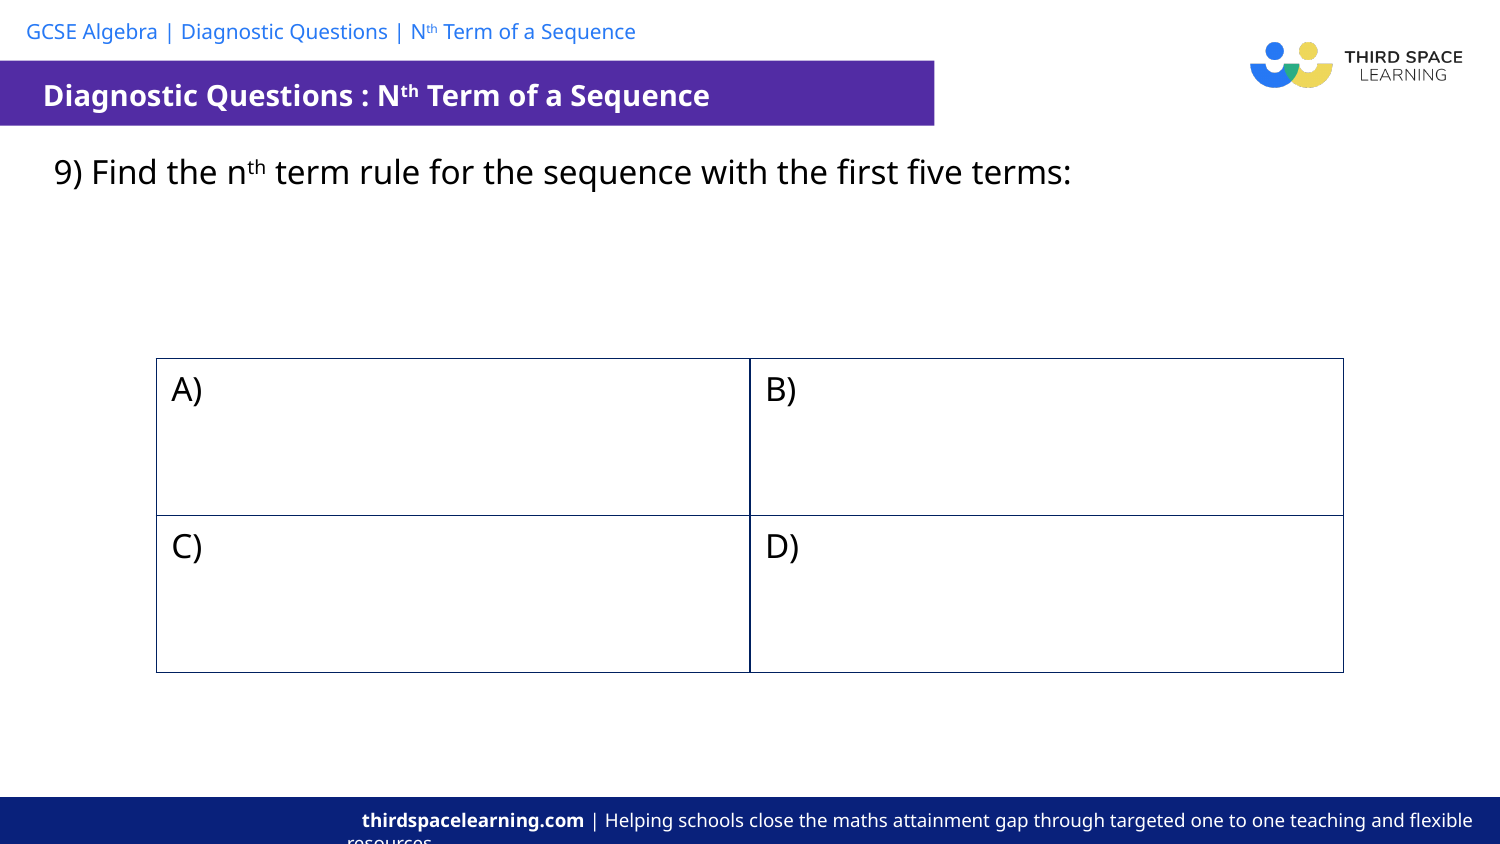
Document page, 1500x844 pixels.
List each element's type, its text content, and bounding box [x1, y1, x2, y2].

picture [1250, 33, 1465, 99]
text_box Diagnostic Questions : Nth Term of a Sequence [27, 61, 849, 127]
